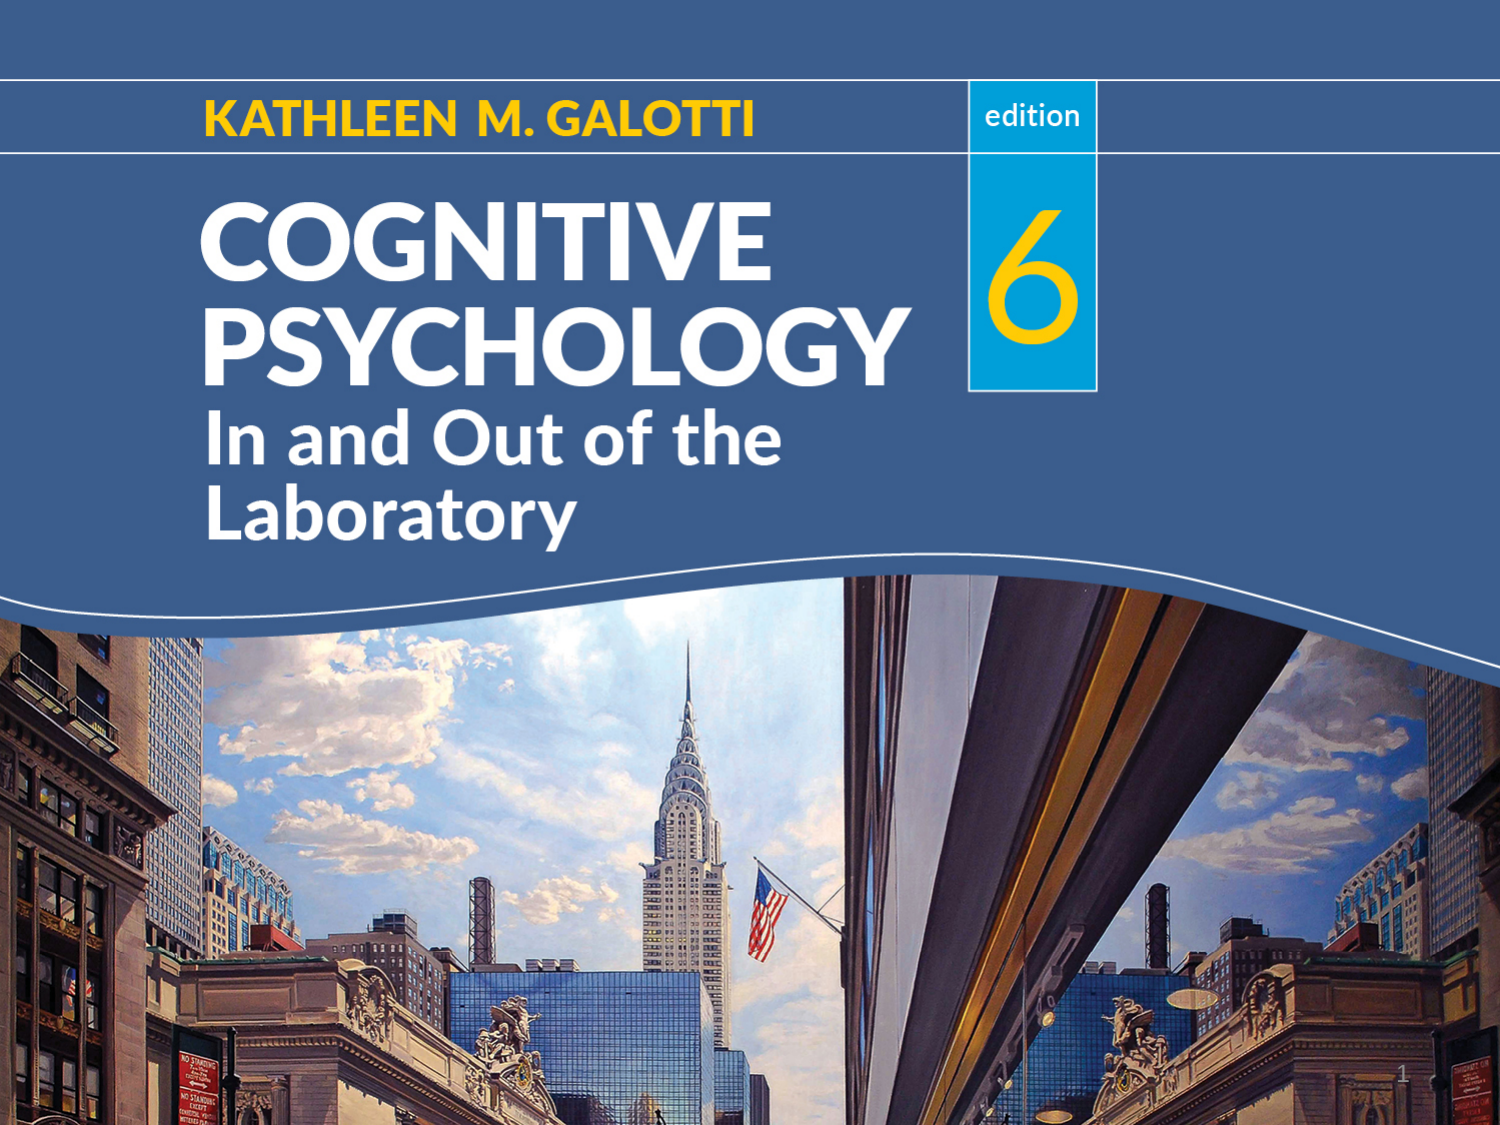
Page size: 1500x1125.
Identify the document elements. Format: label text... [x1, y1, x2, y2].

slide_number 1 [1074, 1042, 1425, 1103]
picture [0, 0, 1500, 1125]
